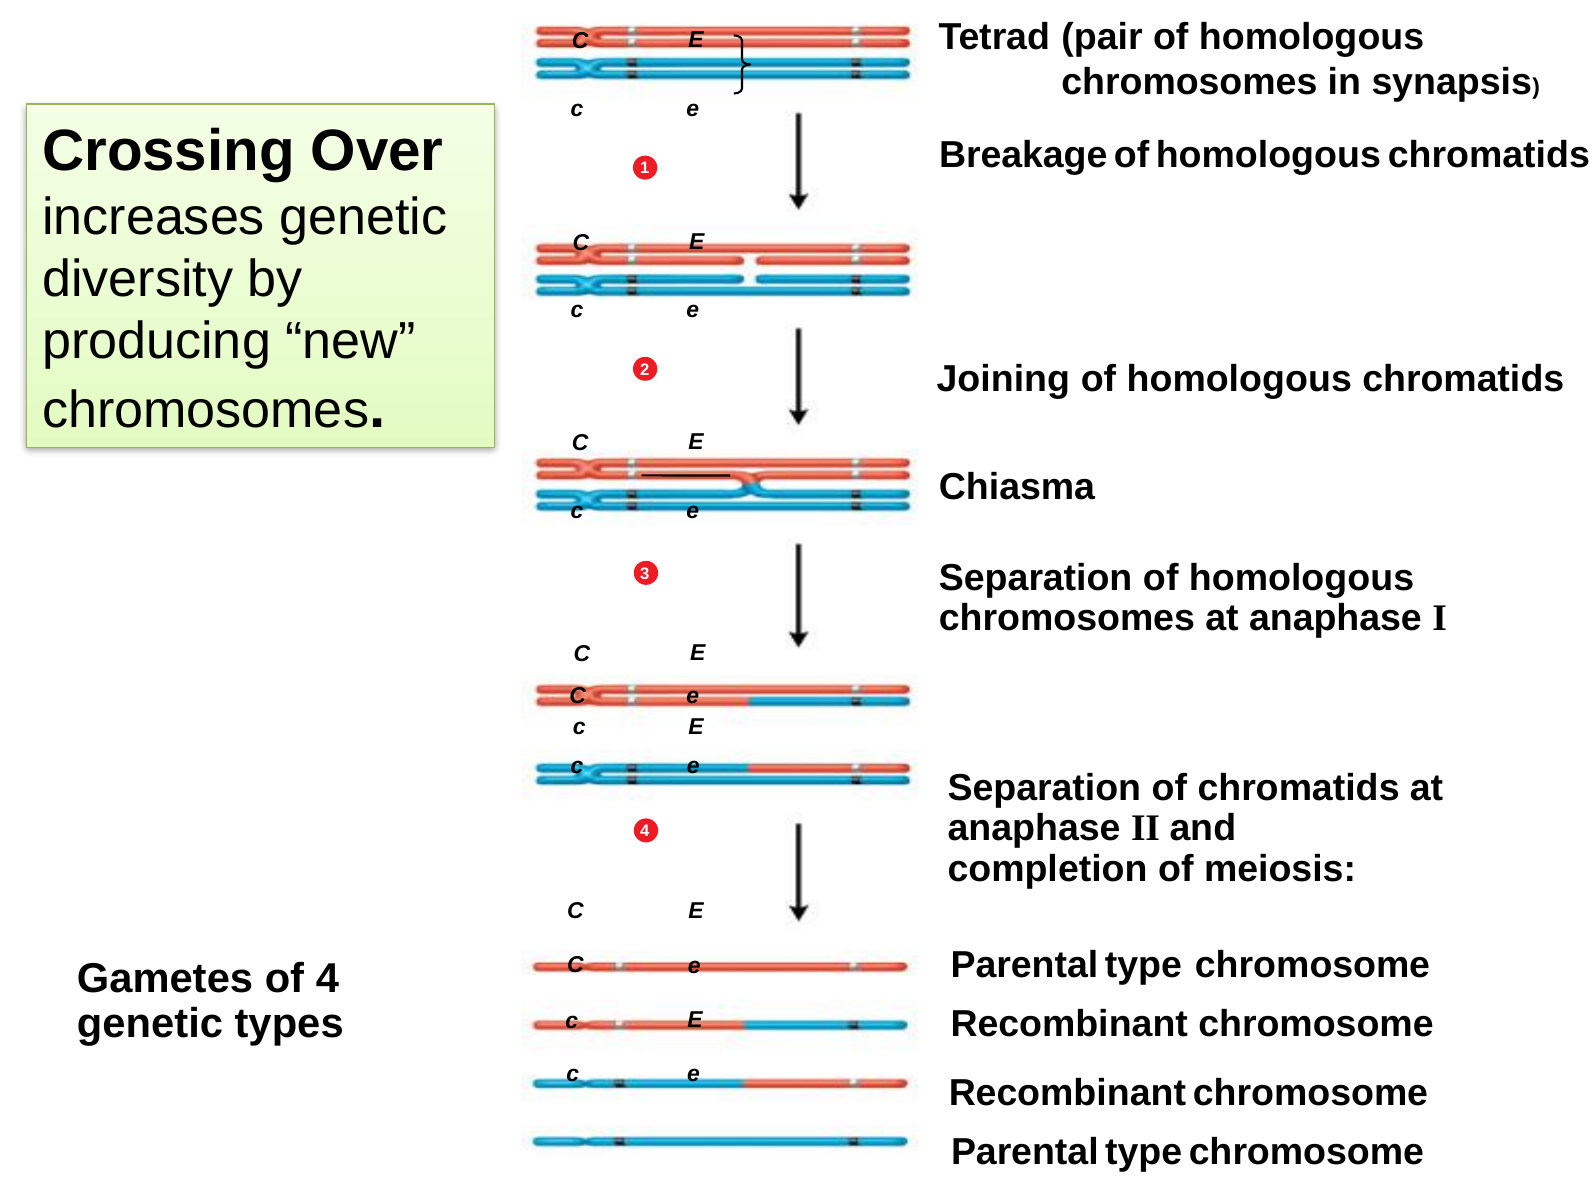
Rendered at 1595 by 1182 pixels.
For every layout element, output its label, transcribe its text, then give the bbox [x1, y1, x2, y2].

text_box Crossing Over increases genetic diversity by producing “new” chromosomes. [26, 103, 495, 448]
text_box Gametes of 4 genetic types [76, 956, 472, 1087]
picture [521, 0, 1595, 1182]
